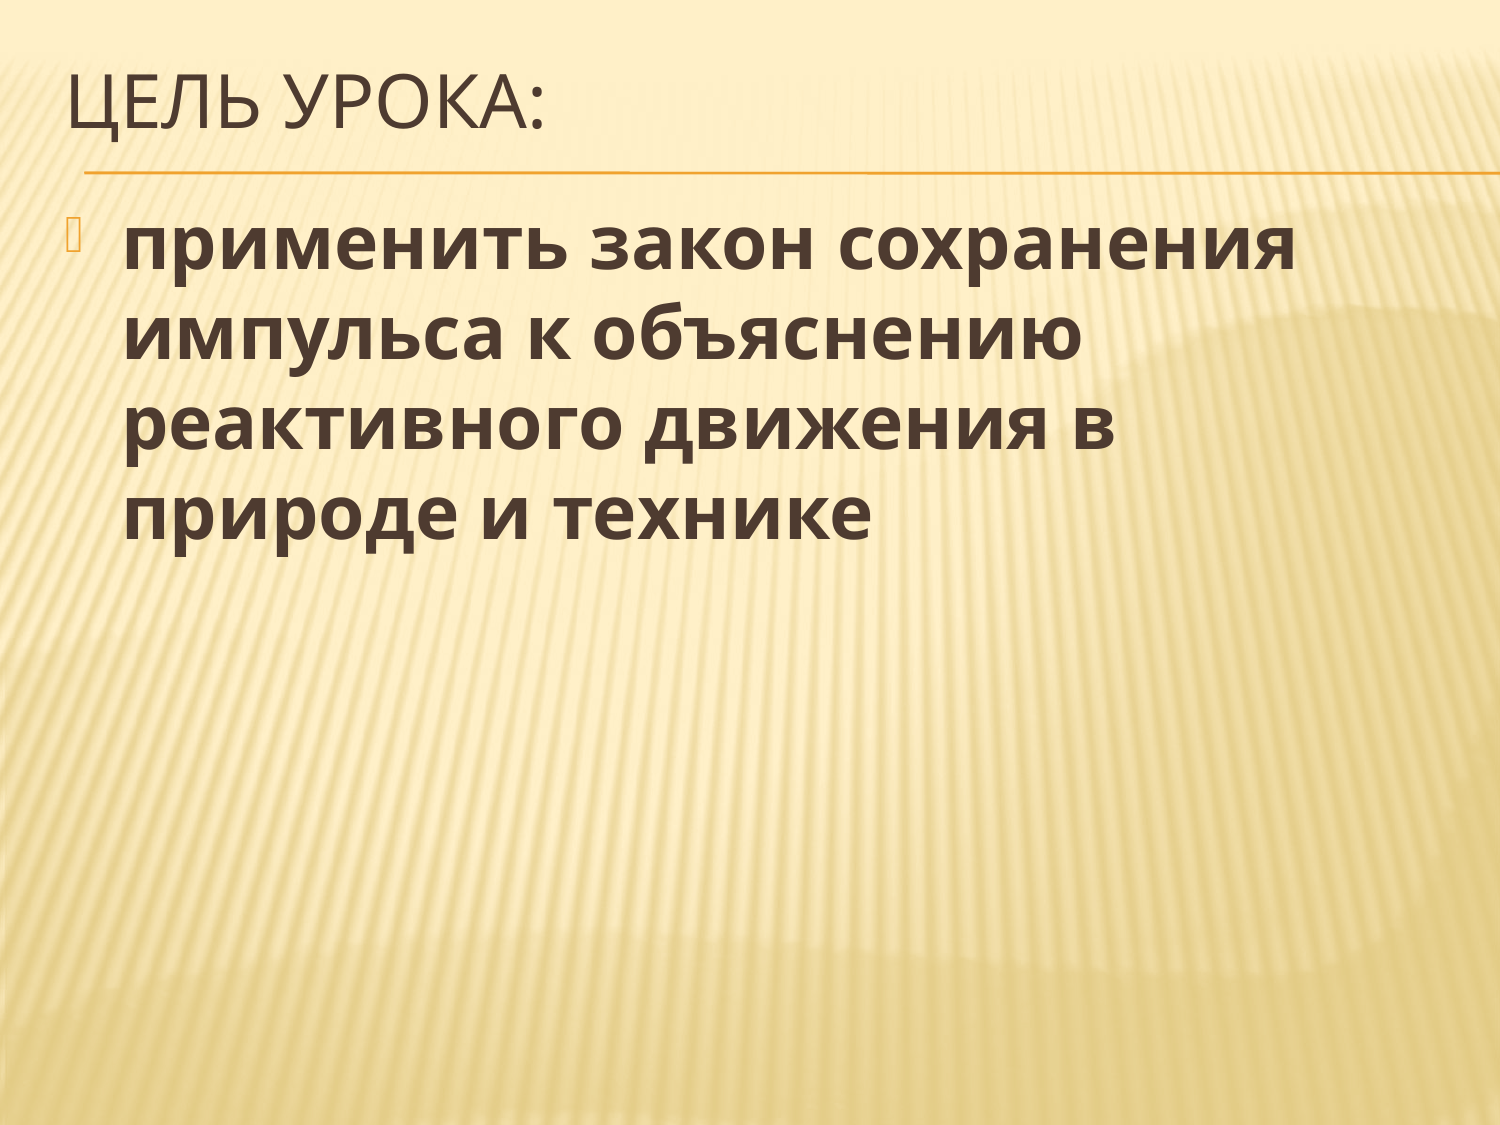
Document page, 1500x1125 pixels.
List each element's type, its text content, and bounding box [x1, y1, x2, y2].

title ЦелЬ урока: [50, 75, 1475, 187]
list применить закон сохранения импульса к объяснению реактивного движения в природе и технике [50, 187, 1475, 998]
